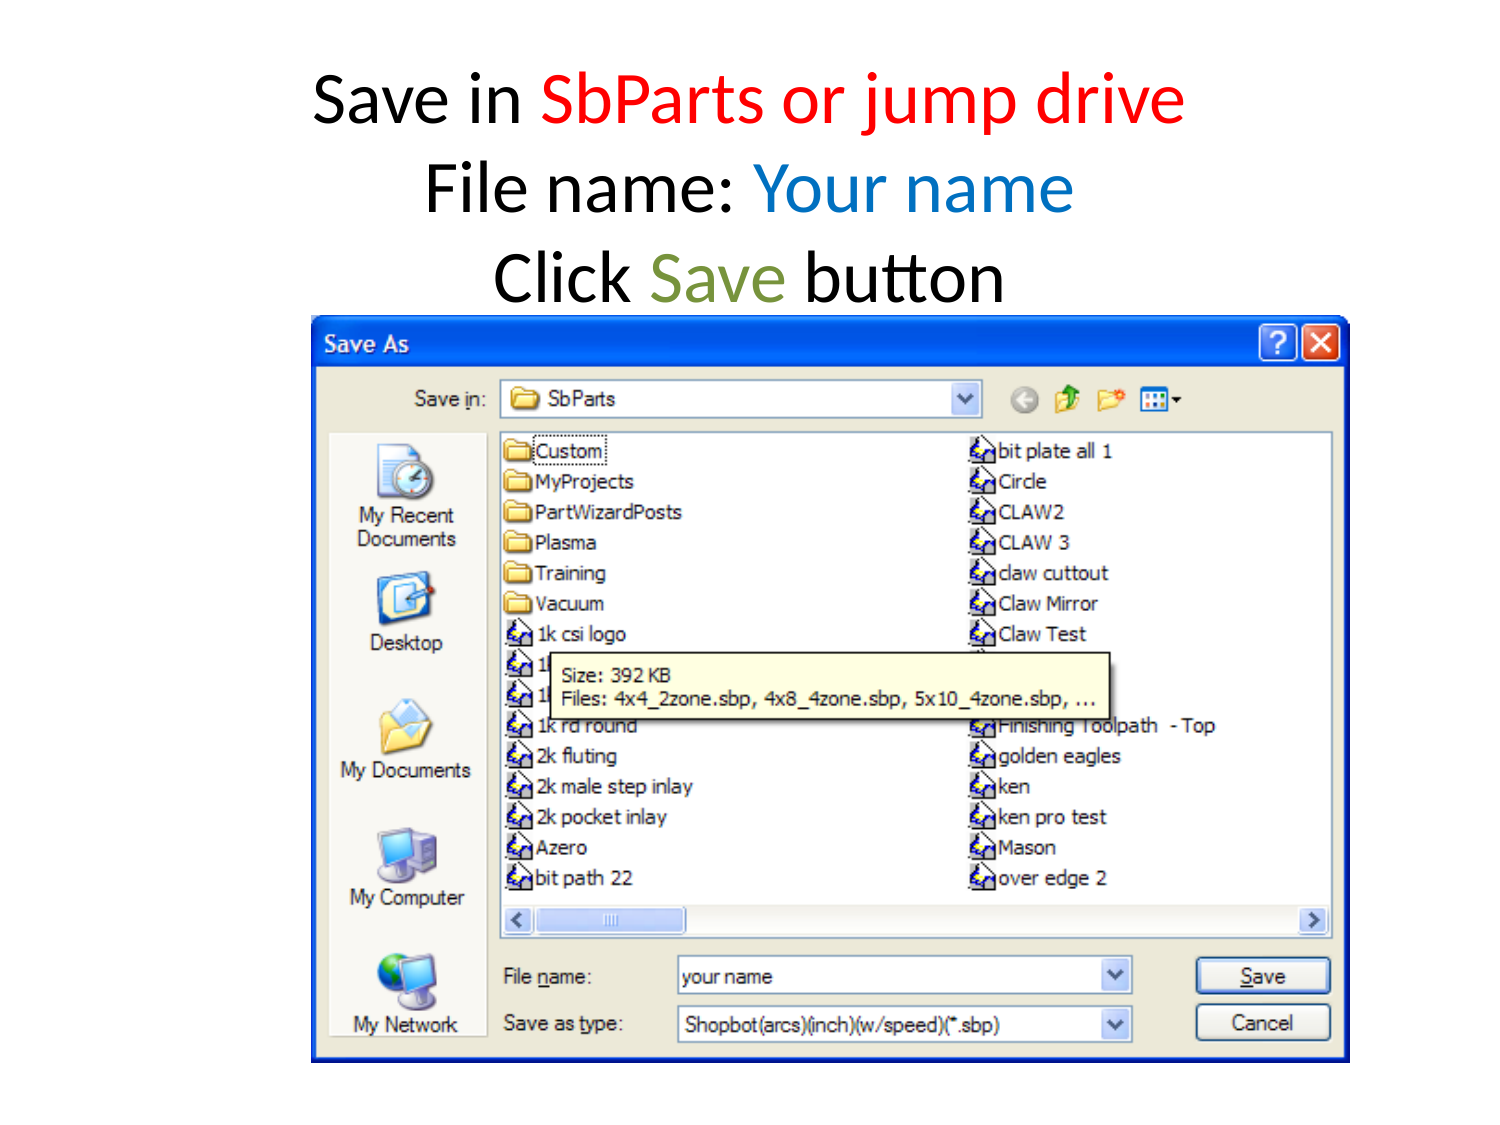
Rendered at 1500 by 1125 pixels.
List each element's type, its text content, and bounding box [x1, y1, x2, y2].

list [311, 315, 1351, 1063]
title Save in SbParts or jump drive File name: Your name Click Save button [75, 41, 1425, 325]
